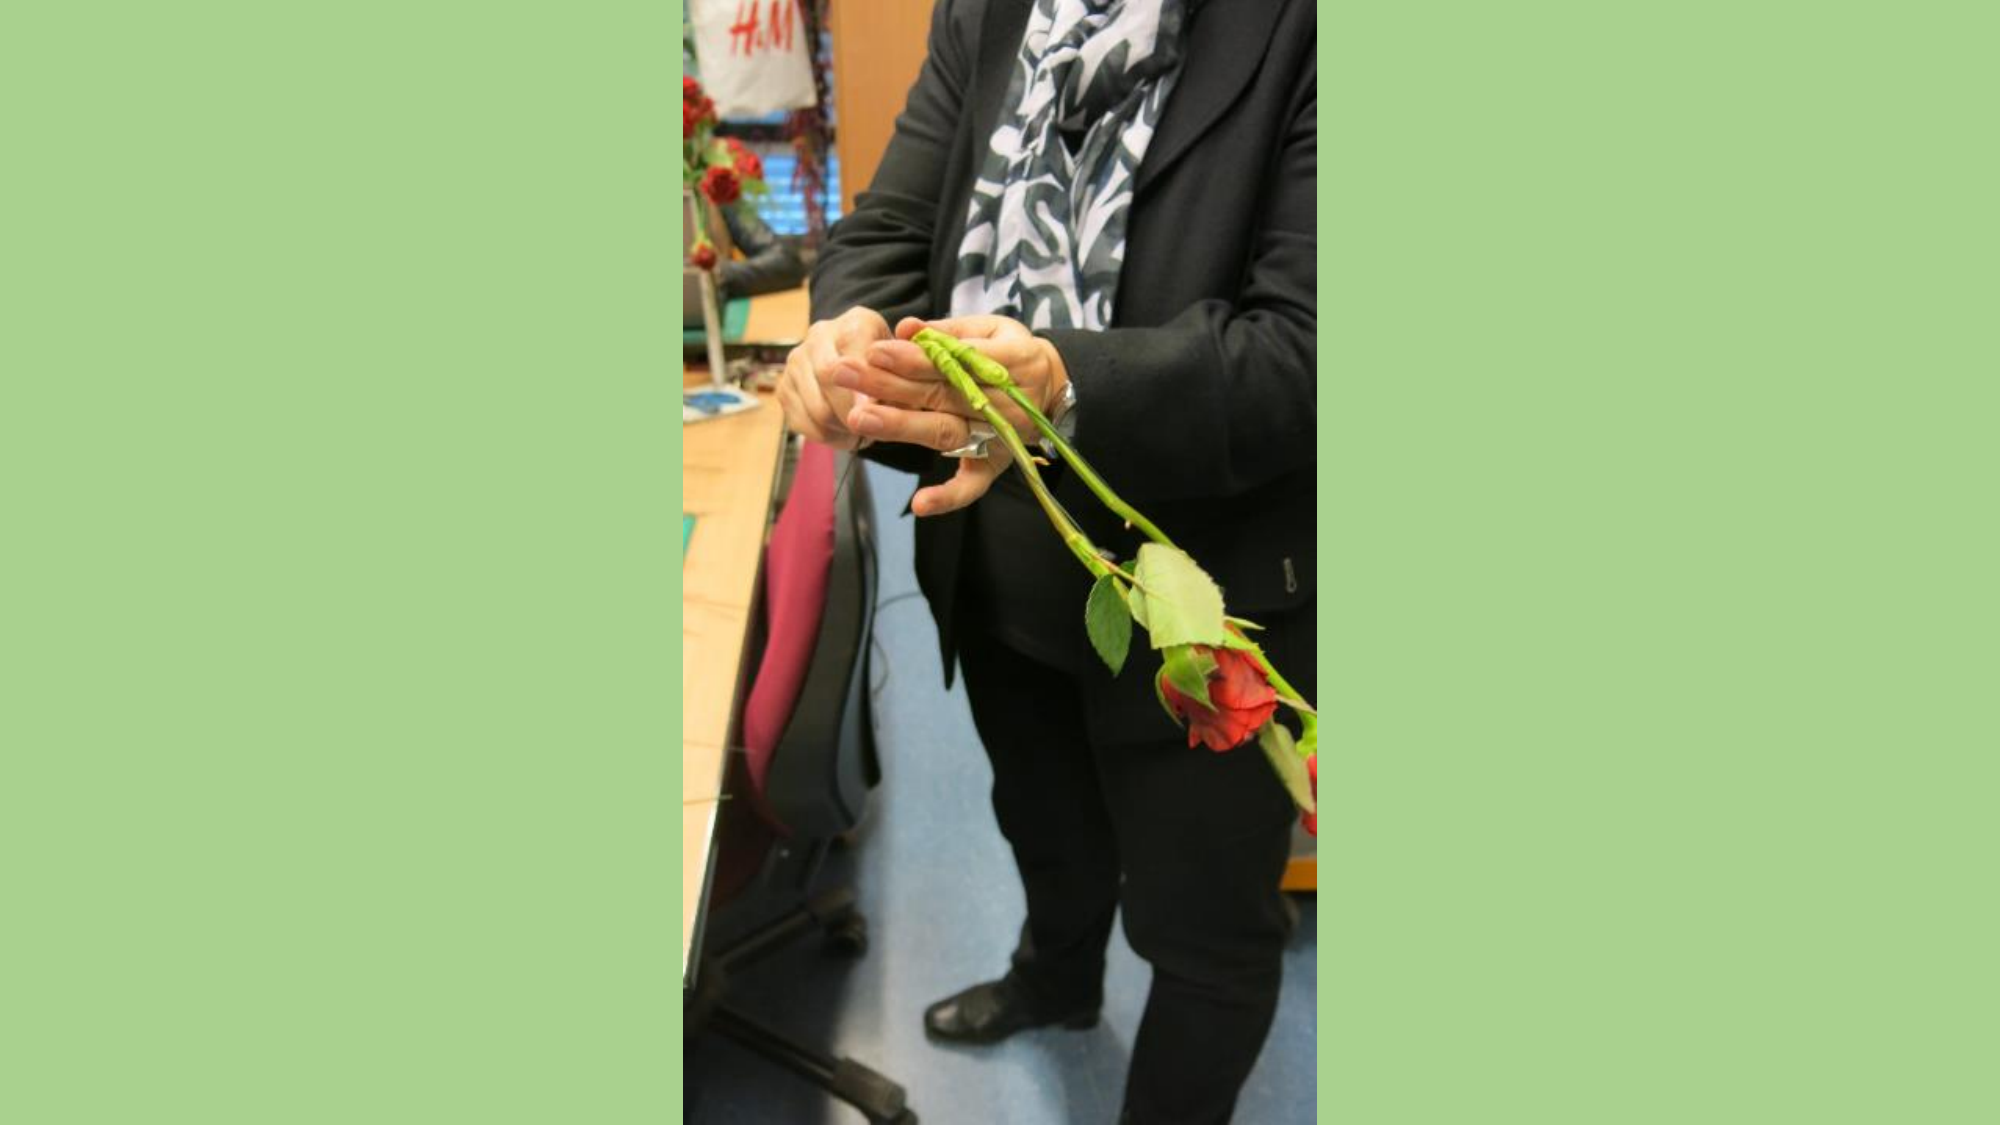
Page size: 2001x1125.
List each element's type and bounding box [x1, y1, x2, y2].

picture [683, 0, 1317, 1125]
